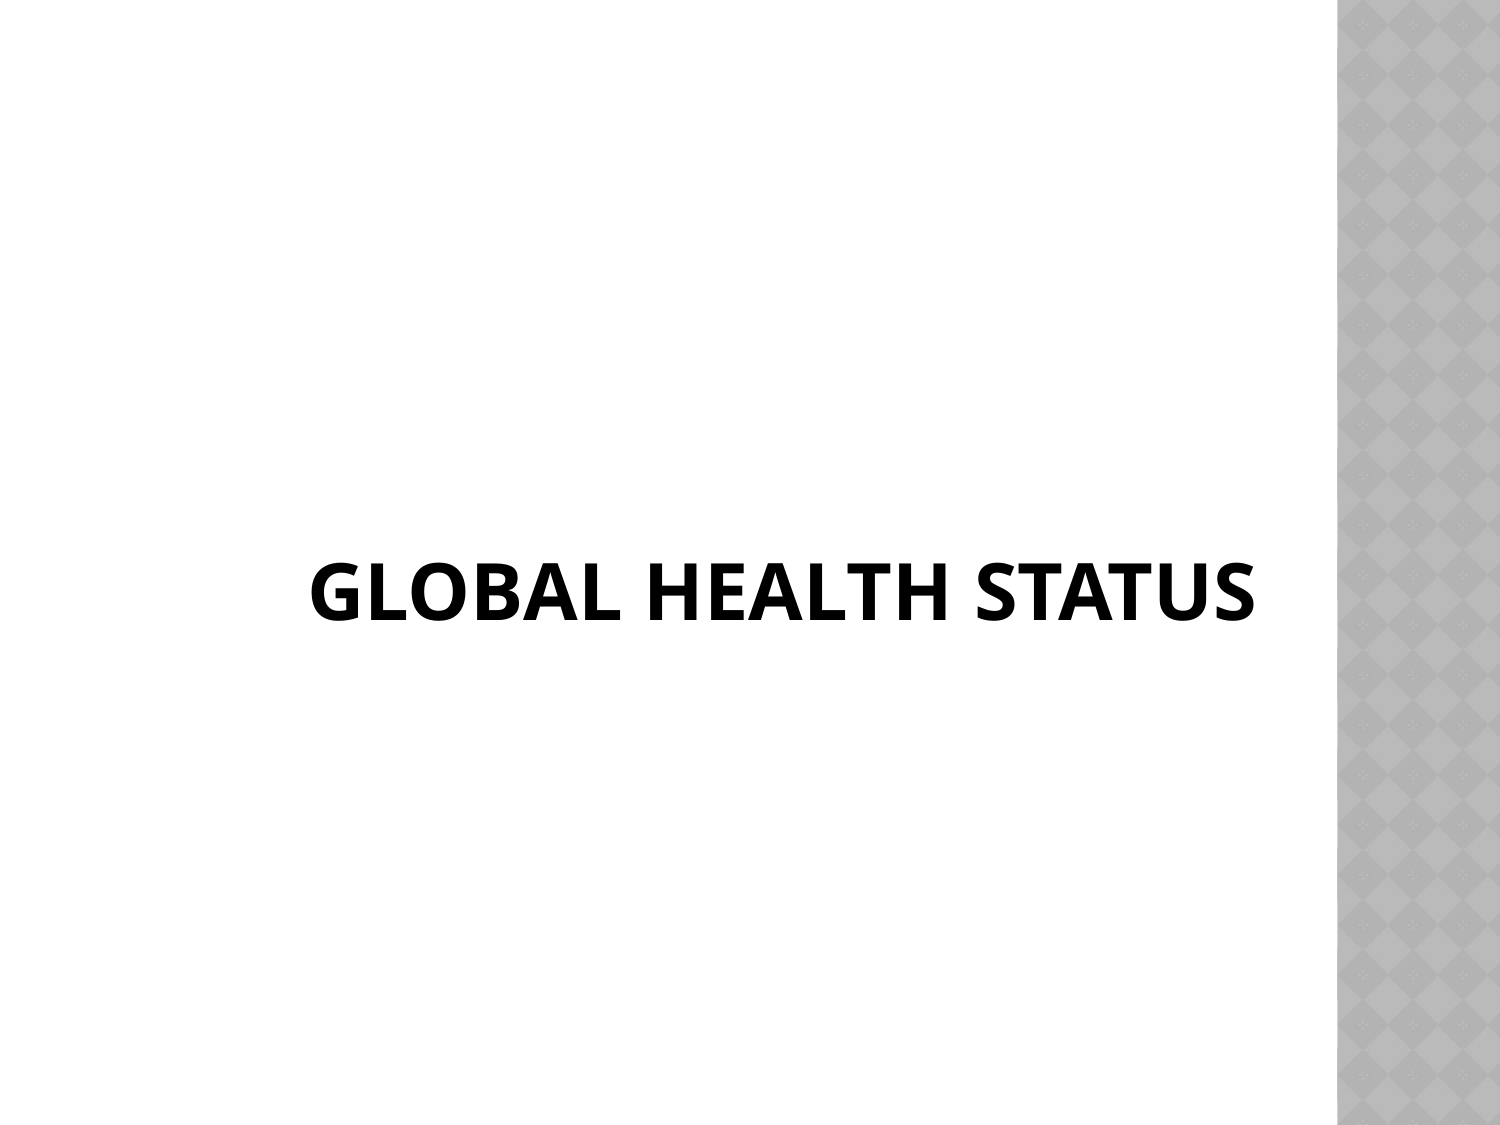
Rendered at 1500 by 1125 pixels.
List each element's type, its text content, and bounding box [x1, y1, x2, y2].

title Global health status [253, 101, 1311, 636]
